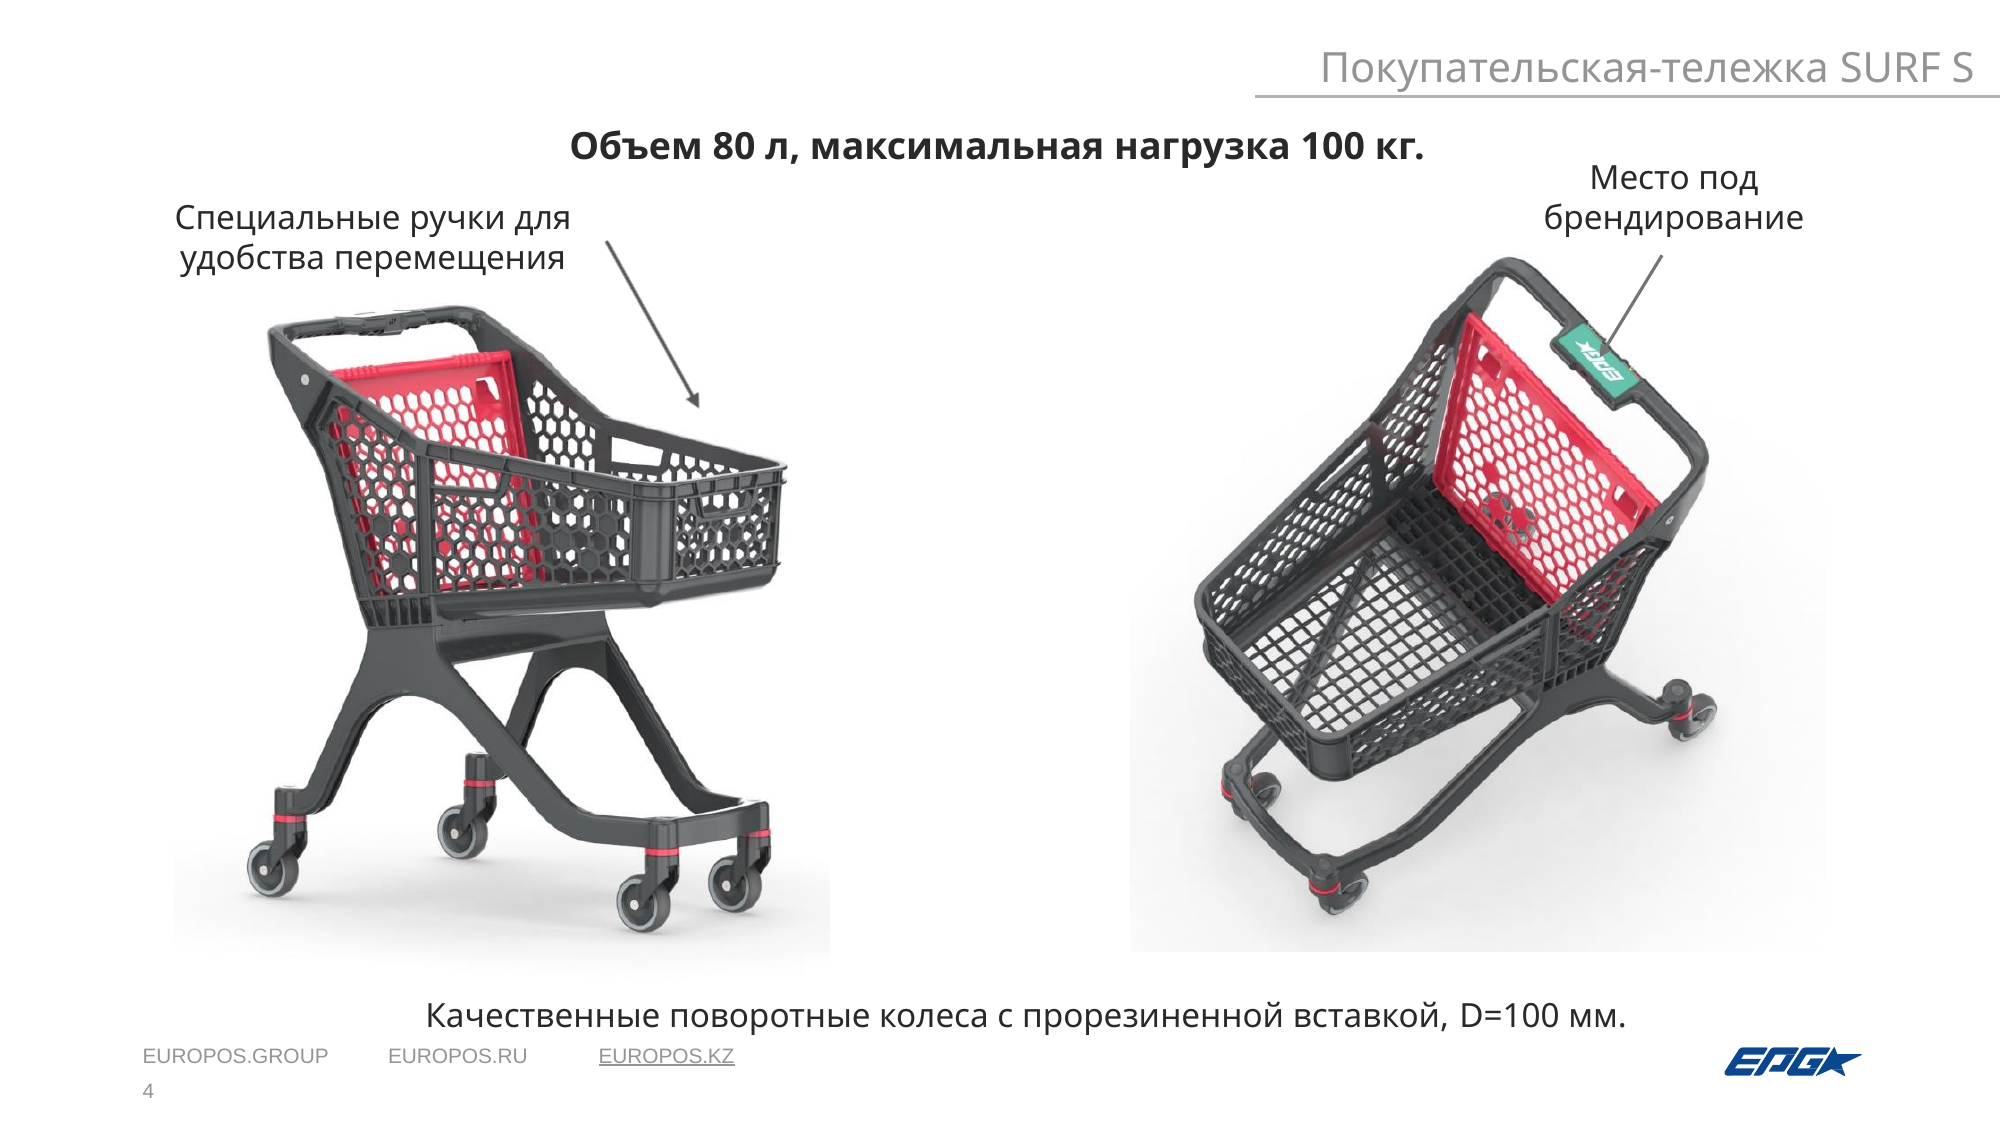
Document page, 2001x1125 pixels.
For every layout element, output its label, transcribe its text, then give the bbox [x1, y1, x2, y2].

picture [173, 215, 831, 986]
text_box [135, 1035, 1863, 1077]
text_box Качественные поворотные колеса с прорезиненной вставкой, D=100 мм. [301, 986, 1752, 1035]
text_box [1599, 254, 1663, 358]
text_box Покупательская-тележка SURF S [779, 33, 1990, 99]
picture [1129, 225, 1827, 953]
text_box Специальные ручки для удобства перемещения [85, 189, 661, 284]
text_box Место под брендирование [1461, 149, 1887, 244]
text_box 4 [136, 1077, 356, 1109]
text_box Объем 80 л, максимальная нагрузка 100 кг. [405, 115, 1600, 175]
